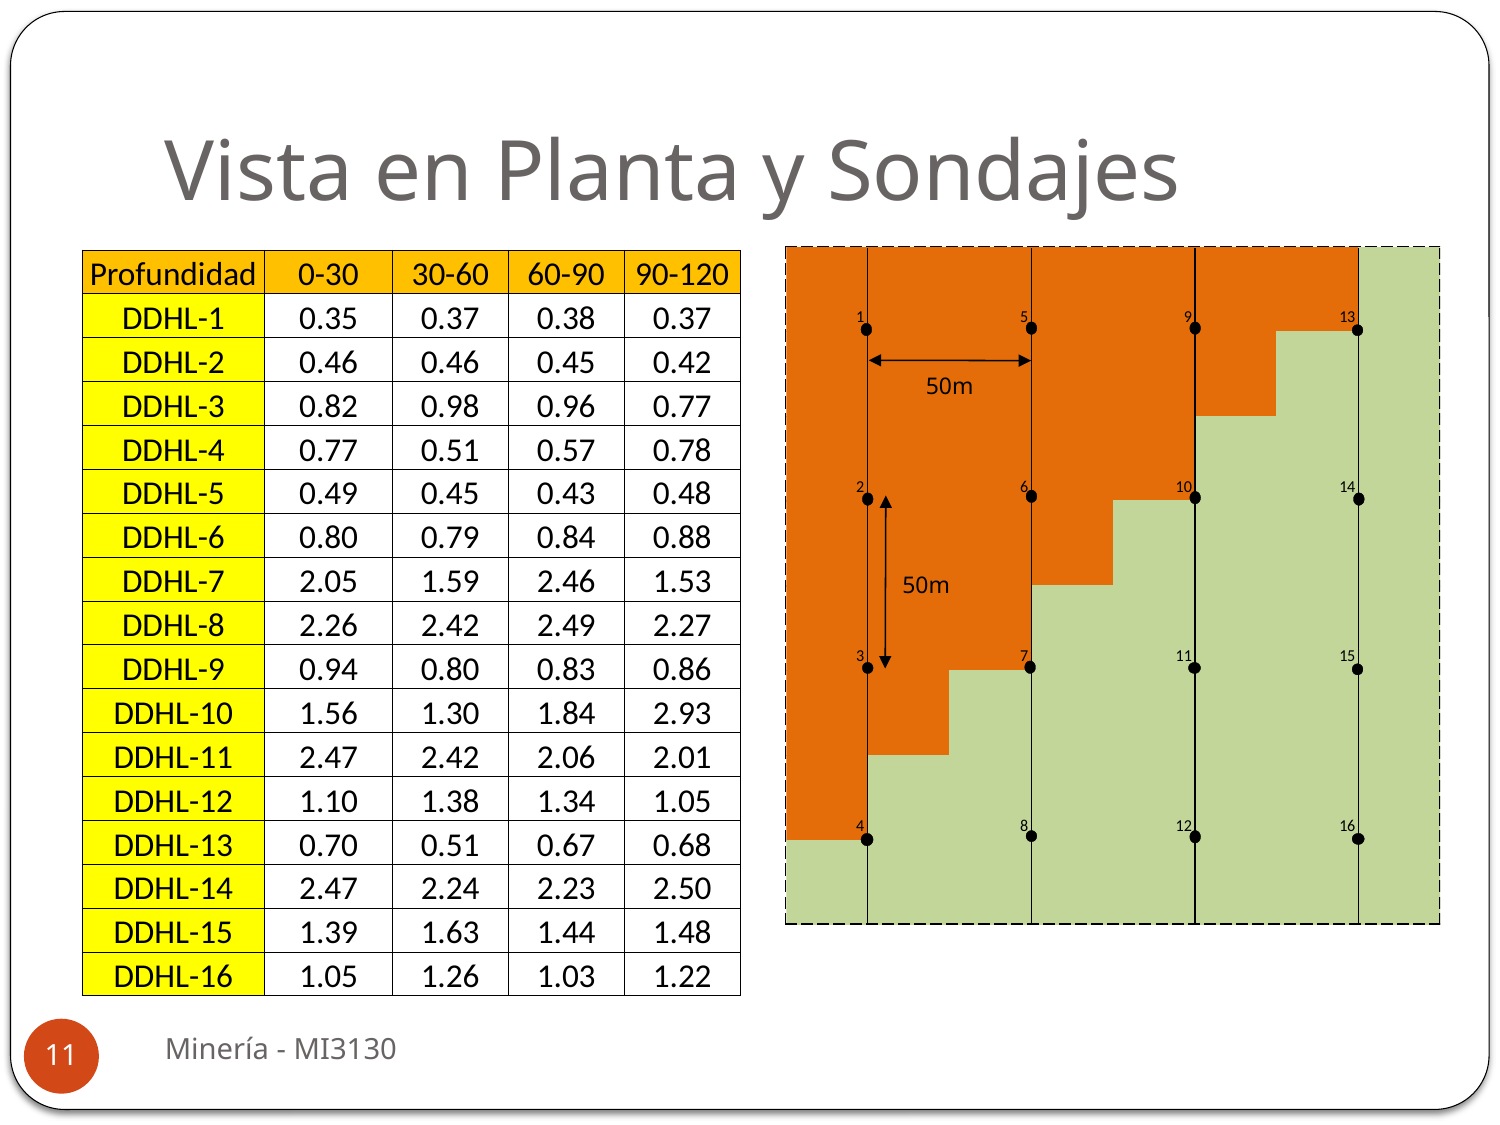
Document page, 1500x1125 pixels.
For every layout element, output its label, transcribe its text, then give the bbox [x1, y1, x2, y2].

table_cell DDHL-14 [83, 865, 264, 908]
table_cell 1.26 [393, 953, 508, 995]
table_cell 2.01 [625, 733, 740, 776]
table_header 90-120 [625, 251, 740, 293]
table_cell 2.49 [509, 602, 624, 644]
table_cell 0.51 [393, 821, 508, 864]
table_header 30-60 [393, 251, 508, 293]
table_header 0-30 [265, 251, 392, 293]
table_cell DDHL-9 [83, 645, 264, 688]
table_cell 2.46 [509, 558, 624, 601]
table_cell 0.88 [625, 514, 740, 557]
table_cell 0.46 [393, 338, 508, 381]
table_cell 1.05 [265, 953, 392, 995]
table_cell 0.86 [625, 645, 740, 688]
table_cell 0.82 [265, 382, 392, 425]
table_cell 0.43 [509, 470, 624, 513]
table_cell DDHL-13 [83, 821, 264, 864]
table_cell 2.50 [625, 865, 740, 908]
table_cell 0.42 [625, 338, 740, 381]
table_cell 0.80 [393, 645, 508, 688]
table_cell 1.59 [393, 558, 508, 601]
table_cell 0.67 [509, 821, 624, 864]
table_cell 0.94 [265, 645, 392, 688]
table_cell DDHL-1 [83, 294, 264, 337]
table_cell 2.27 [625, 602, 740, 644]
table_cell 0.83 [509, 645, 624, 688]
table_cell 0.35 [265, 294, 392, 337]
table_cell 0.84 [509, 514, 624, 557]
table_cell 0.45 [509, 338, 624, 381]
table_cell DDHL-15 [83, 909, 264, 952]
slide_number 11 [23, 1018, 99, 1094]
table_header Profundidad [83, 251, 264, 293]
table_cell 1.84 [509, 689, 624, 732]
table_cell 0.37 [625, 294, 740, 337]
table_cell 1.03 [509, 953, 624, 995]
table_cell 2.42 [393, 733, 508, 776]
table_cell 1.56 [265, 689, 392, 732]
footer Minería - MI3130 [150, 1012, 800, 1088]
table_cell 2.26 [265, 602, 392, 644]
table_cell 0.37 [393, 294, 508, 337]
table_cell DDHL-3 [83, 382, 264, 425]
table_cell 0.78 [625, 426, 740, 469]
table_cell 0.57 [509, 426, 624, 469]
table_cell DDHL-12 [83, 777, 264, 820]
table_cell 2.23 [509, 865, 624, 908]
table_cell 1.05 [625, 777, 740, 820]
table_cell DDHL-11 [83, 733, 264, 776]
table_cell 1.34 [509, 777, 624, 820]
table_cell 1.38 [393, 777, 508, 820]
table_cell DDHL-16 [83, 953, 264, 995]
table_cell 0.79 [393, 514, 508, 557]
table_cell DDHL-5 [83, 470, 264, 513]
table_cell 0.45 [393, 470, 508, 513]
table_cell 0.96 [509, 382, 624, 425]
table_cell DDHL-8 [83, 602, 264, 644]
table_cell 1.22 [625, 953, 740, 995]
table_cell 0.38 [509, 294, 624, 337]
table_cell 1.10 [265, 777, 392, 820]
table_cell 1.48 [625, 909, 740, 952]
table_cell 2.24 [393, 865, 508, 908]
table_cell DDHL-2 [83, 338, 264, 381]
table_cell 0.77 [625, 382, 740, 425]
table_cell 0.80 [265, 514, 392, 557]
table_cell 0.68 [625, 821, 740, 864]
table_cell DDHL-7 [83, 558, 264, 601]
table_cell 2.47 [265, 733, 392, 776]
table_cell 2.42 [393, 602, 508, 644]
table_cell 0.70 [265, 821, 392, 864]
table_cell 2.05 [265, 558, 392, 601]
table_cell 0.49 [265, 470, 392, 513]
table_cell DDHL-6 [83, 514, 264, 557]
table_cell 2.06 [509, 733, 624, 776]
table_cell DDHL-4 [83, 426, 264, 469]
table_cell 2.93 [625, 689, 740, 732]
table_cell 0.48 [625, 470, 740, 513]
table_cell 0.51 [393, 426, 508, 469]
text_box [784, 245, 1442, 926]
table_cell 1.63 [393, 909, 508, 952]
table_cell 0.46 [265, 338, 392, 381]
title Vista en Planta y Sondajes [150, 45, 1425, 233]
table_cell DDHL-10 [83, 689, 264, 732]
table_cell 1.30 [393, 689, 508, 732]
table_cell 2.47 [265, 865, 392, 908]
table_cell 0.98 [393, 382, 508, 425]
table_cell 1.53 [625, 558, 740, 601]
table_header 60-90 [509, 251, 624, 293]
table_cell 1.39 [265, 909, 392, 952]
table_cell 1.44 [509, 909, 624, 952]
table_cell 0.77 [265, 426, 392, 469]
